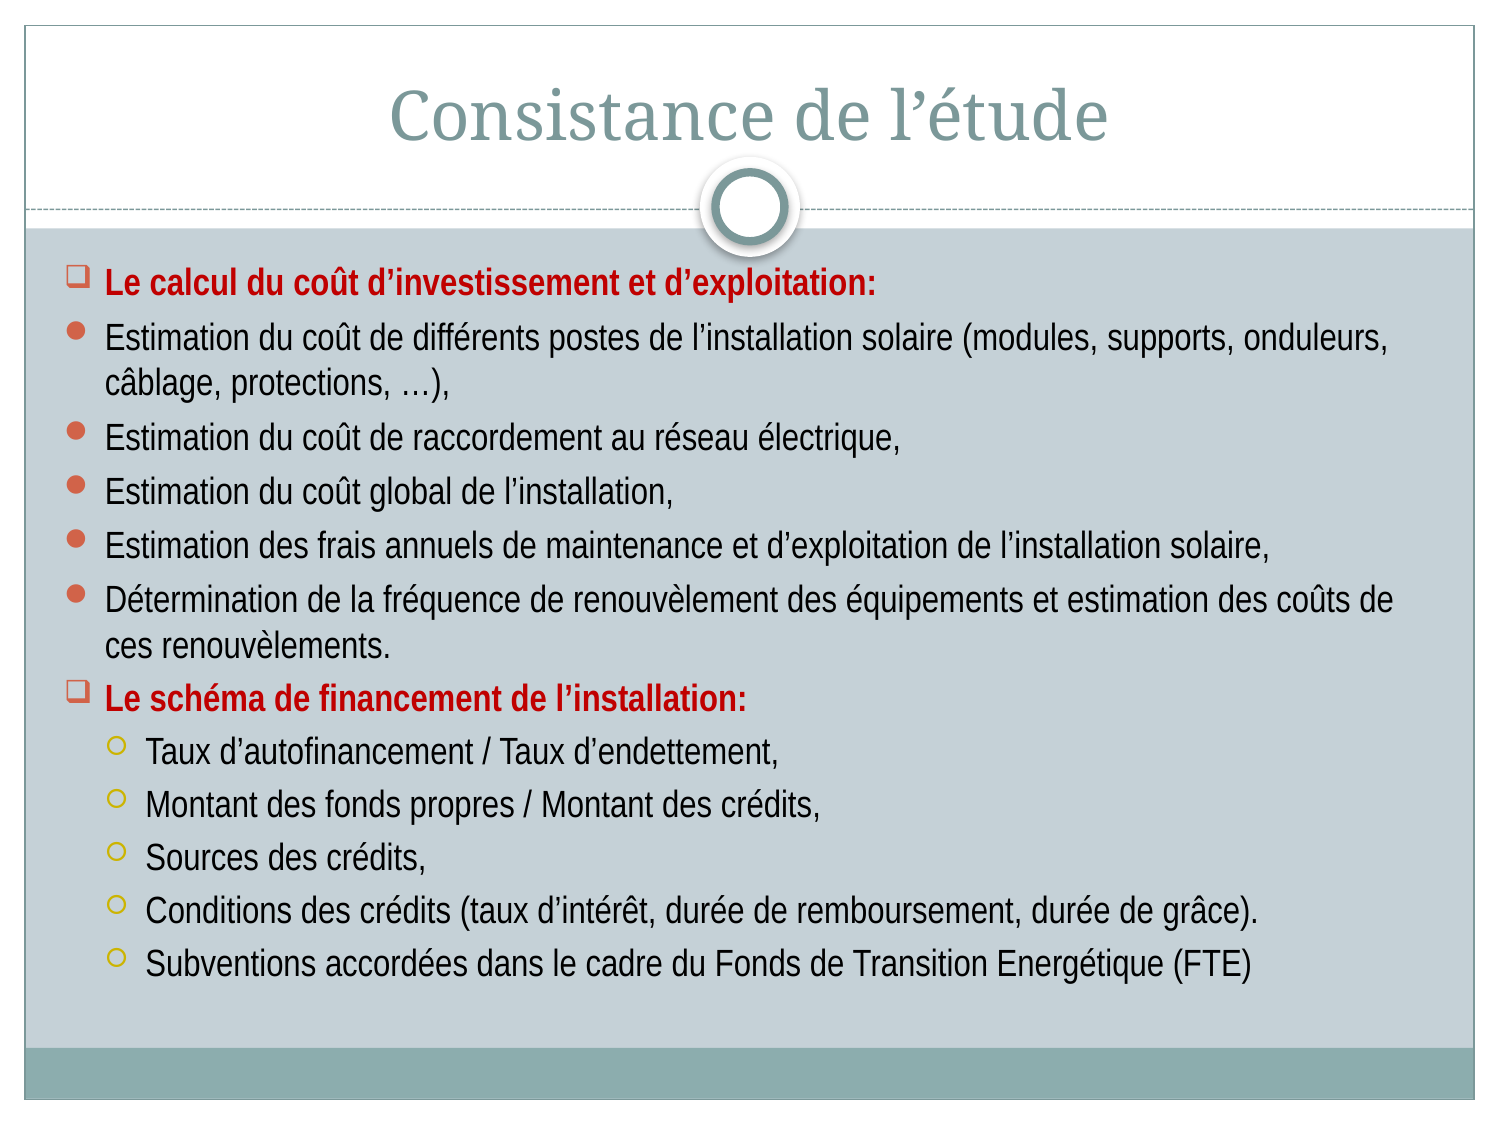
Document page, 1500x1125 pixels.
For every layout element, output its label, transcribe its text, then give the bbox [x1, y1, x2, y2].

title Consistance de l’étude [49, 37, 1450, 162]
list Le calcul du coût d’investissement et d’exploitation: Estimation du coût de différents postes de l’installation solaire (modules, supports, onduleurs, câblage, protections, …), Estimation du coût de raccordement au réseau électrique, Estimation du coût global de l’installation, Estimation des frais annuels de maintenance et d’exploitation de l’installation solaire, Détermination de la fréquence de renouvèlement des équipements et estimation des coûts de ces renouvèlements. Le schéma de financement de l’installation: Taux d’autofinancement / Taux d’endettement, Montant des fonds propres / Montant des crédits, Sources des crédits, Conditions des crédits (taux d’intérêt, durée de remboursement, durée de grâce). Subventions accordées dans le cadre du Fonds de Transition Energétique (FTE) [49, 250, 1445, 1001]
